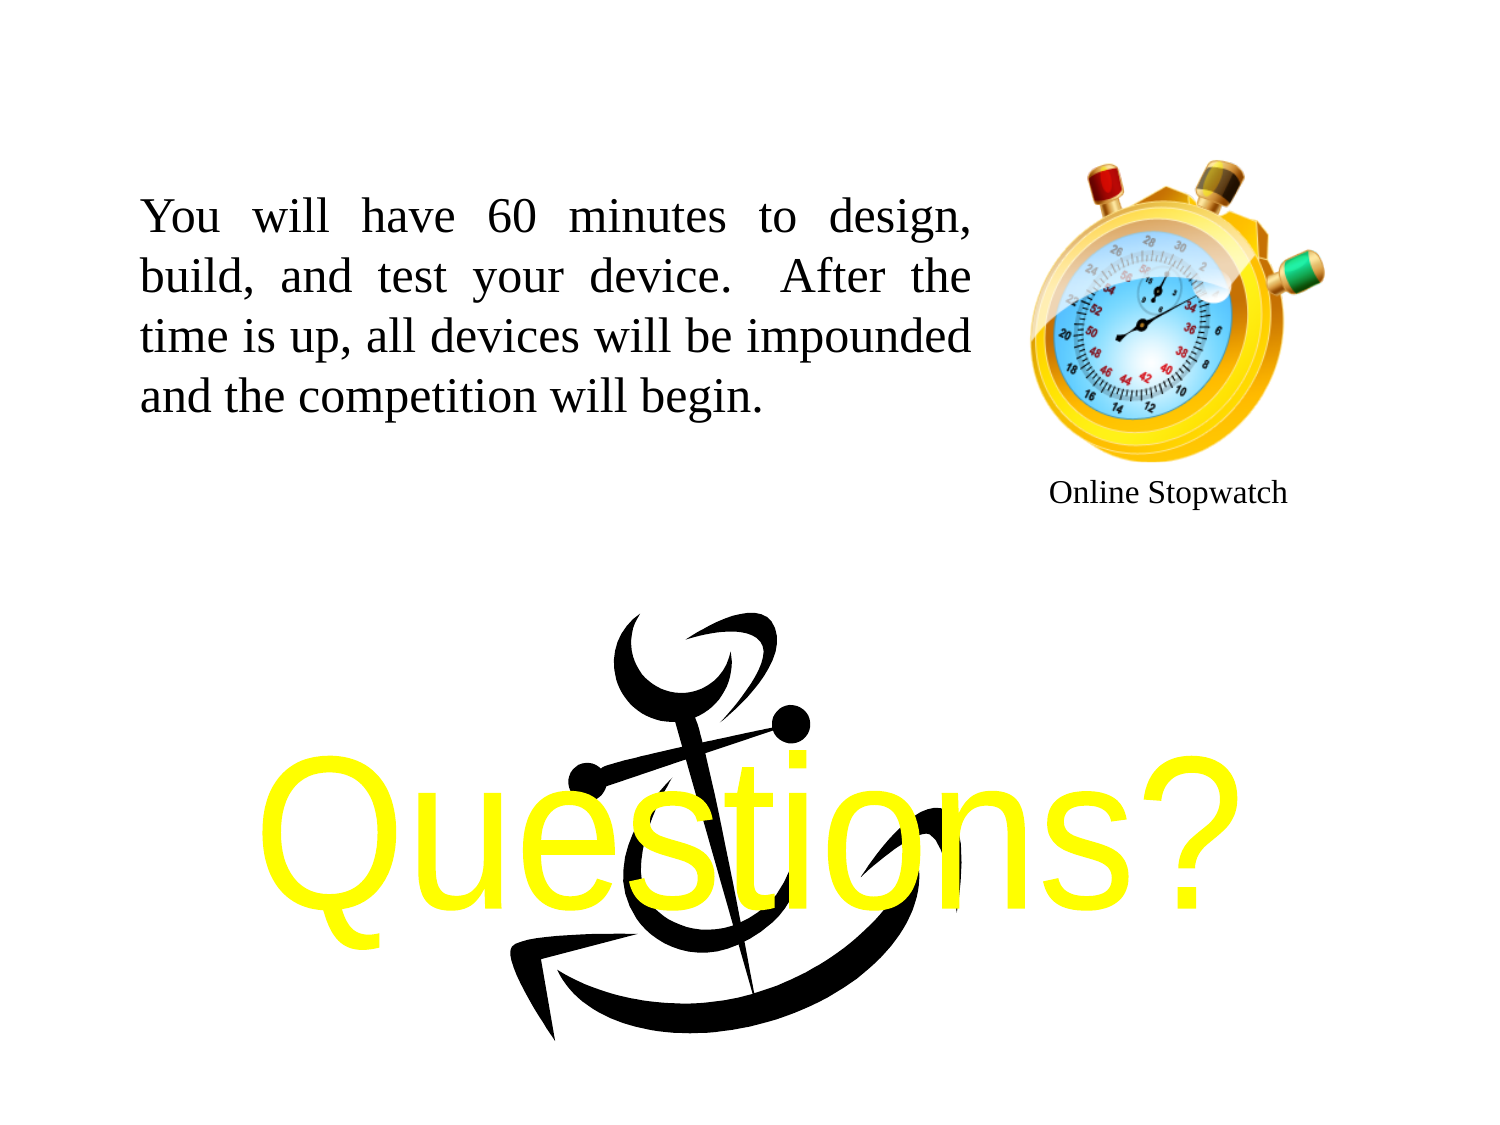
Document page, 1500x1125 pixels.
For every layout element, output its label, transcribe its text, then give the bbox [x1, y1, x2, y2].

picture [499, 587, 976, 1050]
picture [1012, 137, 1363, 488]
text_box You will have 60 minutes to design, build, and test your device. After the time is up, all devices will be impounded and the competition will begin. [125, 174, 988, 430]
text_box Online Stopwatch [999, 462, 1338, 518]
